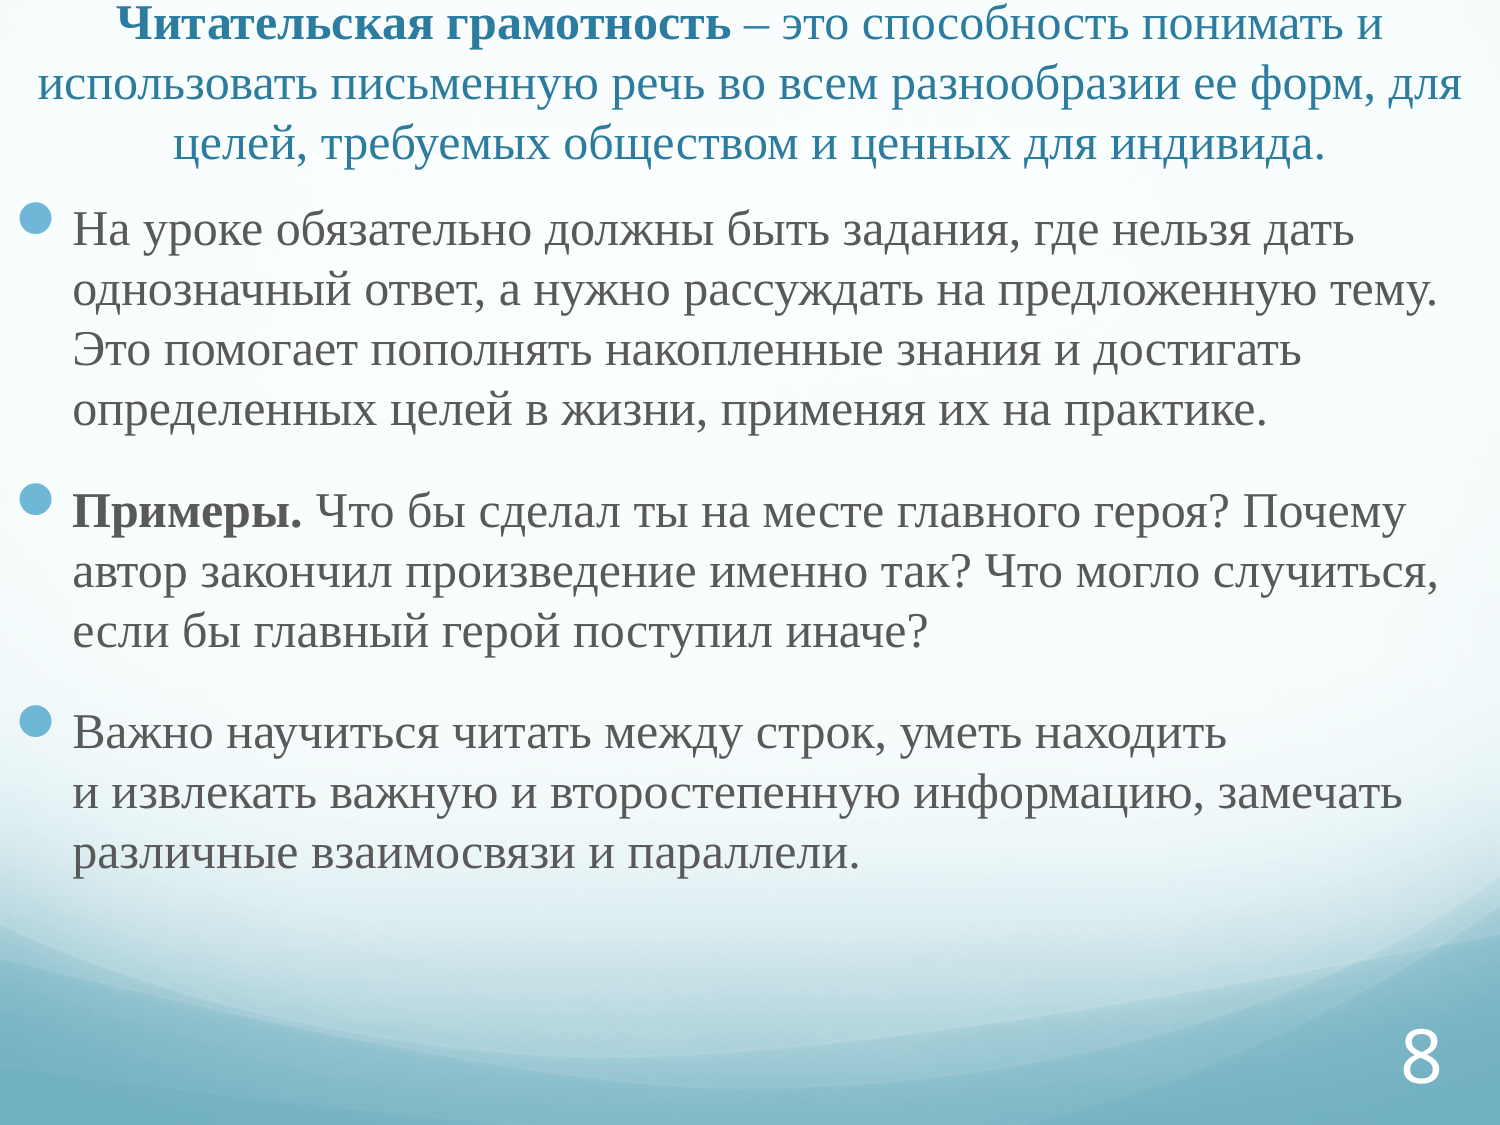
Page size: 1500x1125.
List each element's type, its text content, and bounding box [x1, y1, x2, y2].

list На уроке обязательно должны быть задания, где нельзя дать однозначный ответ, а нужно рассуждать на предложенную тему. Это помогает пополнять накопленные знания и достигать определенных целей в жизни, применяя их на практике. Примеры. Что бы сделал ты на месте главного героя? Почему автор закончил произведение именно так? Что могло случиться, если бы главный герой поступил иначе? Важно научиться читать между строк, уметь находить и извлекать важную и второстепенную информацию, замечать различные взаимосвязи и параллели. [0, 187, 1500, 1125]
slide_number 8 [1295, 1029, 1459, 1090]
footer [43, 1029, 838, 1090]
title Читательская грамотность – это способность понимать и использовать письменную речь во всем разнообразии ее форм, для целей, требуемых обществом и ценных для индивида. [0, 17, 1500, 187]
